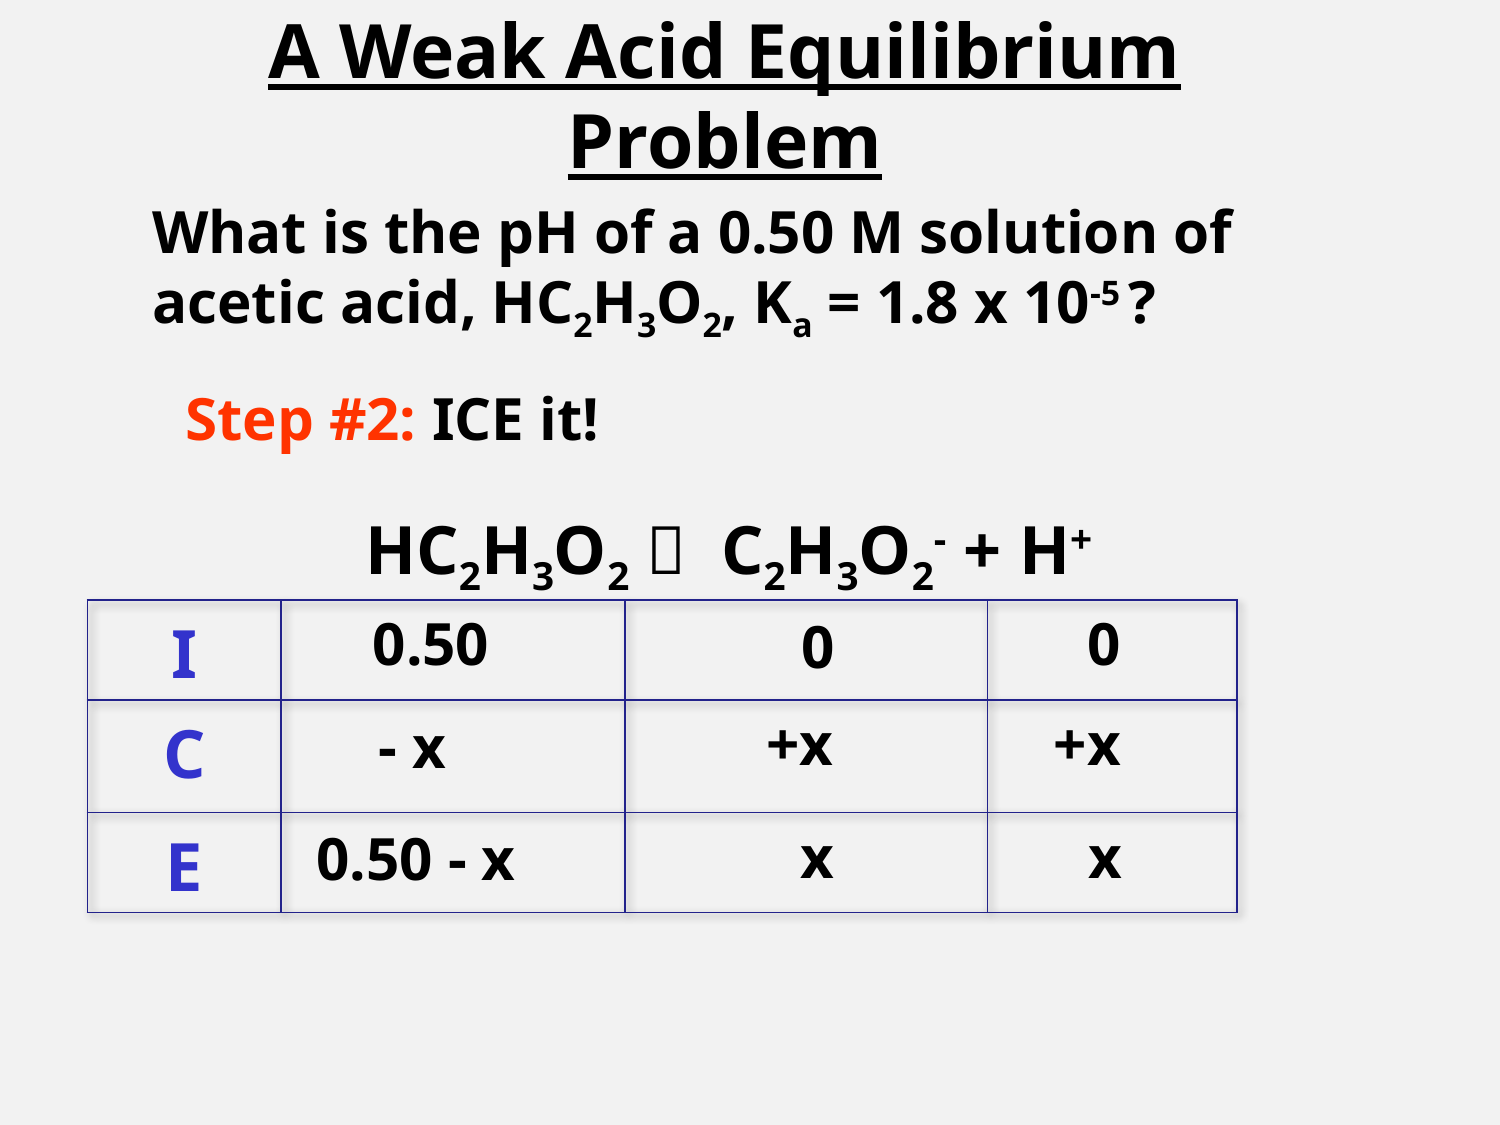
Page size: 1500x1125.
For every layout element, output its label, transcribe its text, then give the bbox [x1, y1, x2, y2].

table_cell C [88, 701, 280, 812]
table_header [282, 601, 624, 699]
table_cell [626, 701, 987, 812]
table_cell [988, 701, 1236, 812]
text_box HC2H3O2  C2H3O2- + H+ [350, 500, 1108, 597]
table_header [626, 601, 987, 699]
text_box 0 [786, 602, 850, 688]
text_box 0.50 [358, 600, 505, 685]
title A Weak Acid Equilibrium Problem [87, 0, 1363, 188]
table_header [988, 601, 1236, 699]
text_box +x [751, 699, 849, 785]
text_box Step #2: ICE it! [170, 375, 615, 460]
text_box +x [1039, 699, 1136, 785]
text_box 0 [1073, 600, 1136, 685]
table_cell [626, 813, 987, 912]
table_cell [988, 813, 1236, 912]
text_box x [1073, 812, 1137, 898]
table_cell [282, 813, 624, 912]
table_header I [88, 601, 280, 699]
text_box x [785, 812, 850, 898]
text_box What is the pH of a 0.50 M solution of acetic acid, HC2H3O2, Ka = 1.8 x 10-5 ? [137, 187, 1391, 352]
text_box 0.50 - x [301, 814, 531, 900]
table_cell E [88, 813, 280, 912]
text_box - x [363, 702, 461, 788]
table_cell [282, 701, 624, 812]
